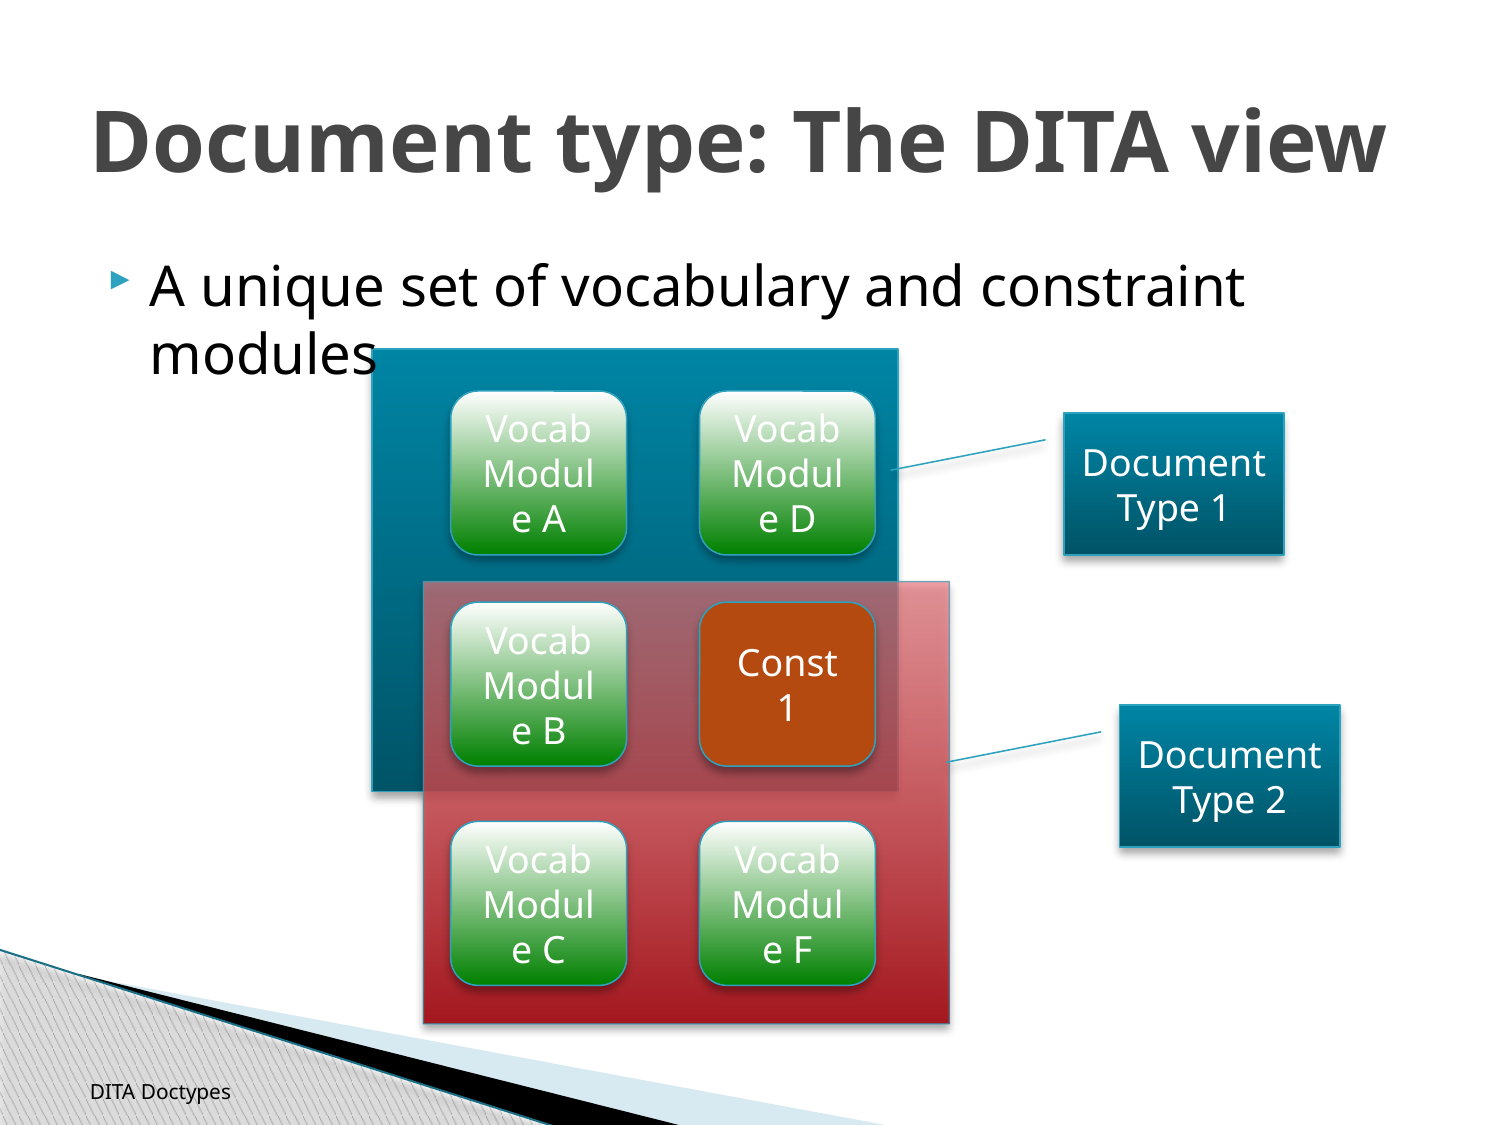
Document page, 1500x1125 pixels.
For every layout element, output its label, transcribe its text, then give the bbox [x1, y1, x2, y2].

text_box Const 1 [698, 601, 877, 767]
text_box Document Type 2 [946, 731, 1102, 763]
text_box [423, 986, 950, 1025]
text_box VocabModule A [449, 390, 628, 556]
text_box Document Type 1 [1063, 412, 1285, 556]
text_box Vocab Module D [698, 390, 877, 556]
text_box Vocab Module C [449, 820, 628, 987]
text_box Vocab Module F [698, 820, 877, 987]
text_box Vocab Module B [449, 601, 628, 767]
title Document type: The DITA view [75, 45, 1425, 233]
text_box Document Type 1 [890, 439, 1046, 471]
text_box Document Type 2 [1119, 704, 1341, 848]
list A unique set of vocabulary and constraint modules [75, 243, 1425, 986]
